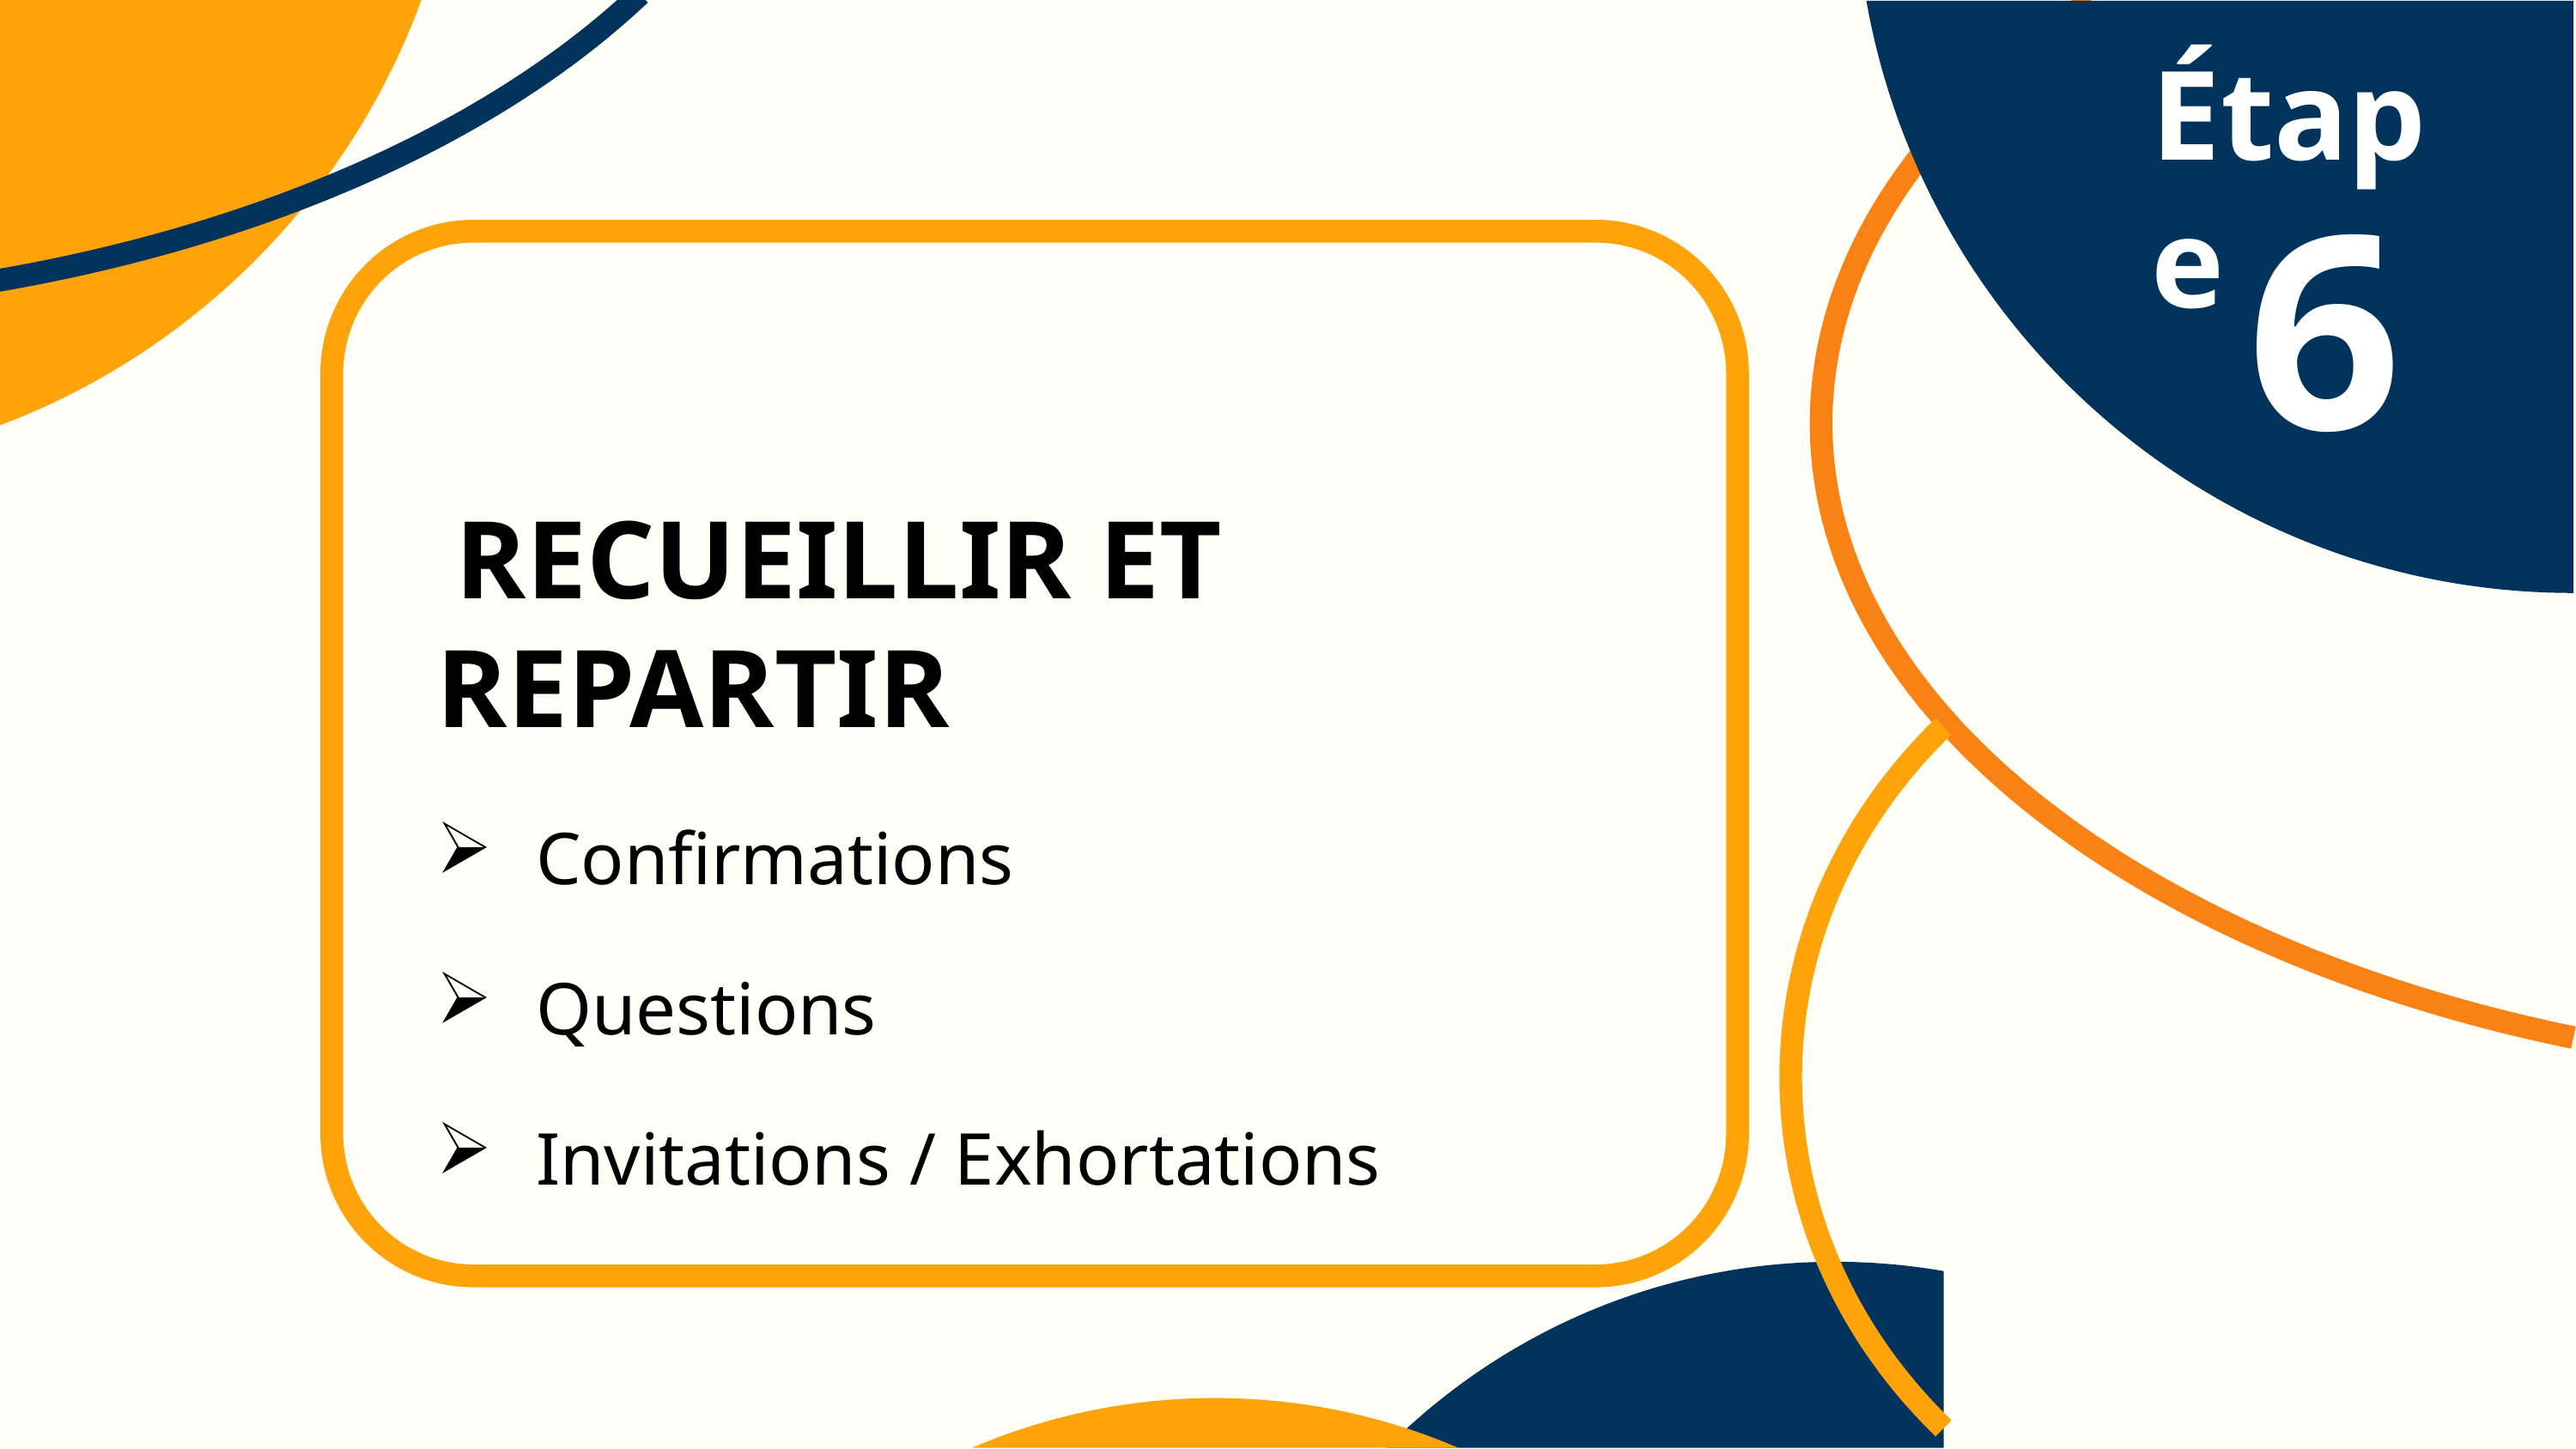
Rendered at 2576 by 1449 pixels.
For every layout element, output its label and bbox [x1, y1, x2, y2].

text_box [1809, 0, 2576, 1050]
text_box [0, 0, 652, 472]
text_box [321, 221, 1954, 1448]
